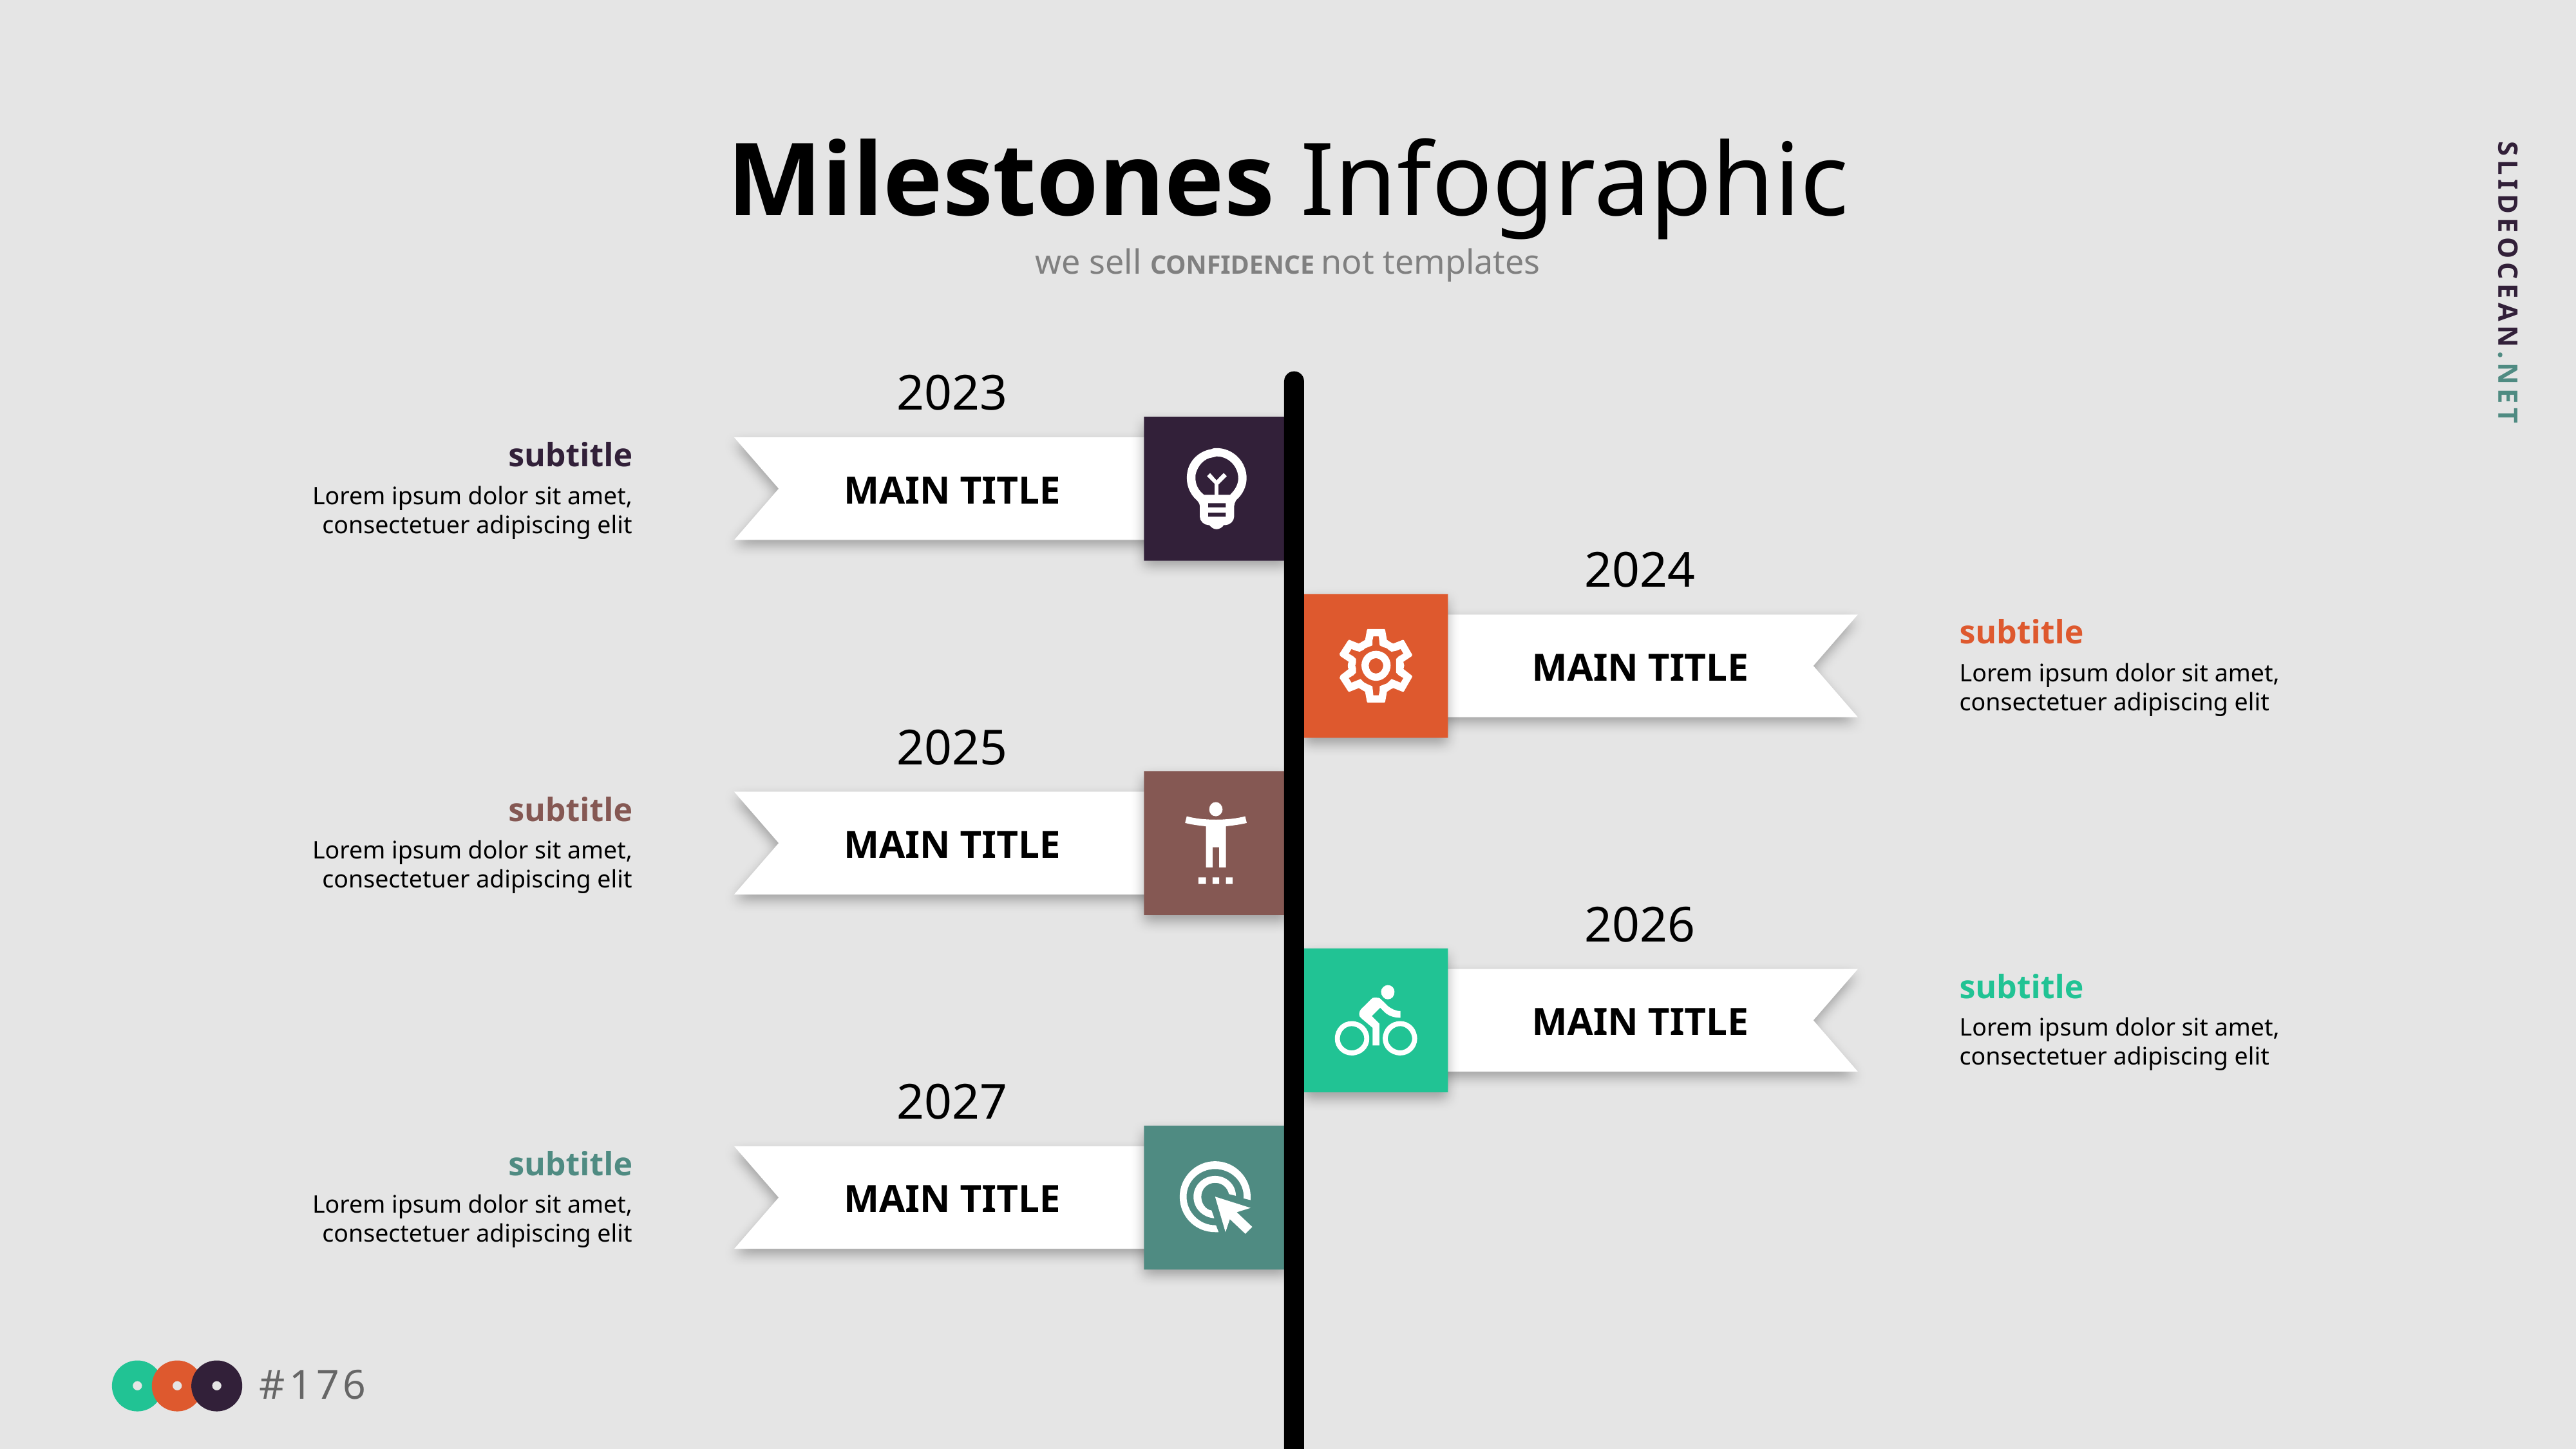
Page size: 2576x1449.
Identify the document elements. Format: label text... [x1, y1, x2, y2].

text_box Milestones Infographic [717, 110, 1859, 241]
text_box 2023 [799, 357, 1106, 416]
text_box we sell CONFIDENCE not templates [1026, 235, 1550, 285]
text_box 2024 [1486, 534, 1794, 593]
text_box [1303, 948, 1859, 1093]
text_box #176 [259, 1359, 405, 1408]
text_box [288, 429, 643, 544]
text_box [1949, 606, 2304, 721]
text_box 2026 [1486, 888, 1794, 948]
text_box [1184, 448, 1247, 530]
text_box 2027 [799, 1065, 1106, 1125]
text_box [734, 416, 1289, 562]
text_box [1949, 960, 2304, 1076]
text_box 2025 [799, 711, 1106, 770]
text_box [288, 1138, 643, 1253]
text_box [288, 783, 643, 899]
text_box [734, 770, 1289, 916]
text_box [1283, 370, 1305, 1449]
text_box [1303, 593, 1859, 739]
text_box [734, 1125, 1289, 1270]
